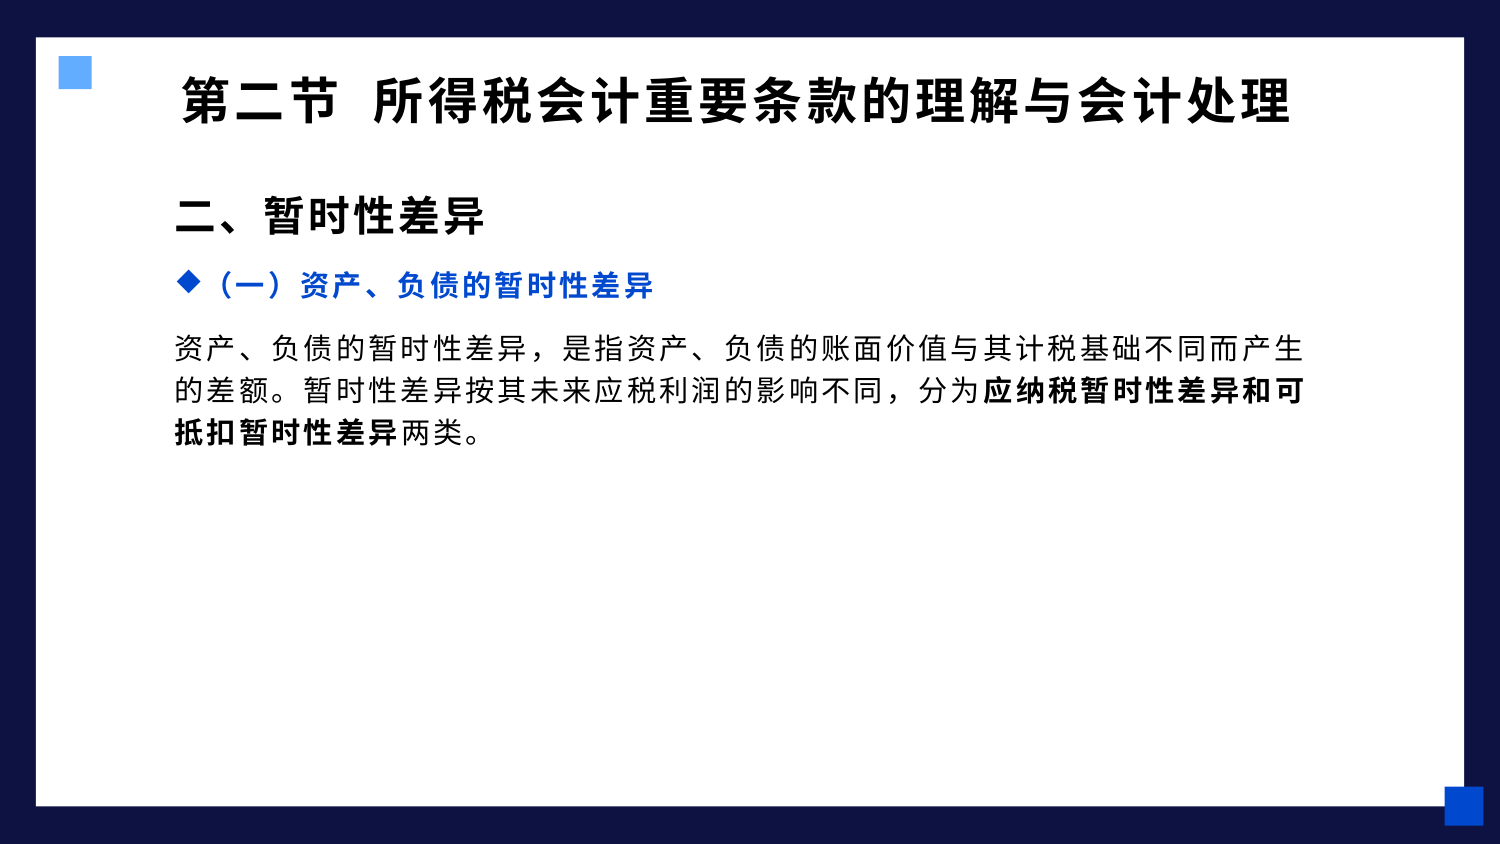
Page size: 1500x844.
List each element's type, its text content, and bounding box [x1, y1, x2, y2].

list 二、暂时性差异 （一）资产、负债的暂时性差异 资产、负债的暂时性差异，是指资产、负债的账面价值与其计税基础不同而产生的差额。暂时性差异按其未来应税利润的影响不同，分为应纳税暂时性差异和可抵扣暂时性差异两类。 [157, 179, 1353, 604]
title 第二节 所得税会计重要条款的理解与会计处理 [141, 48, 1327, 138]
